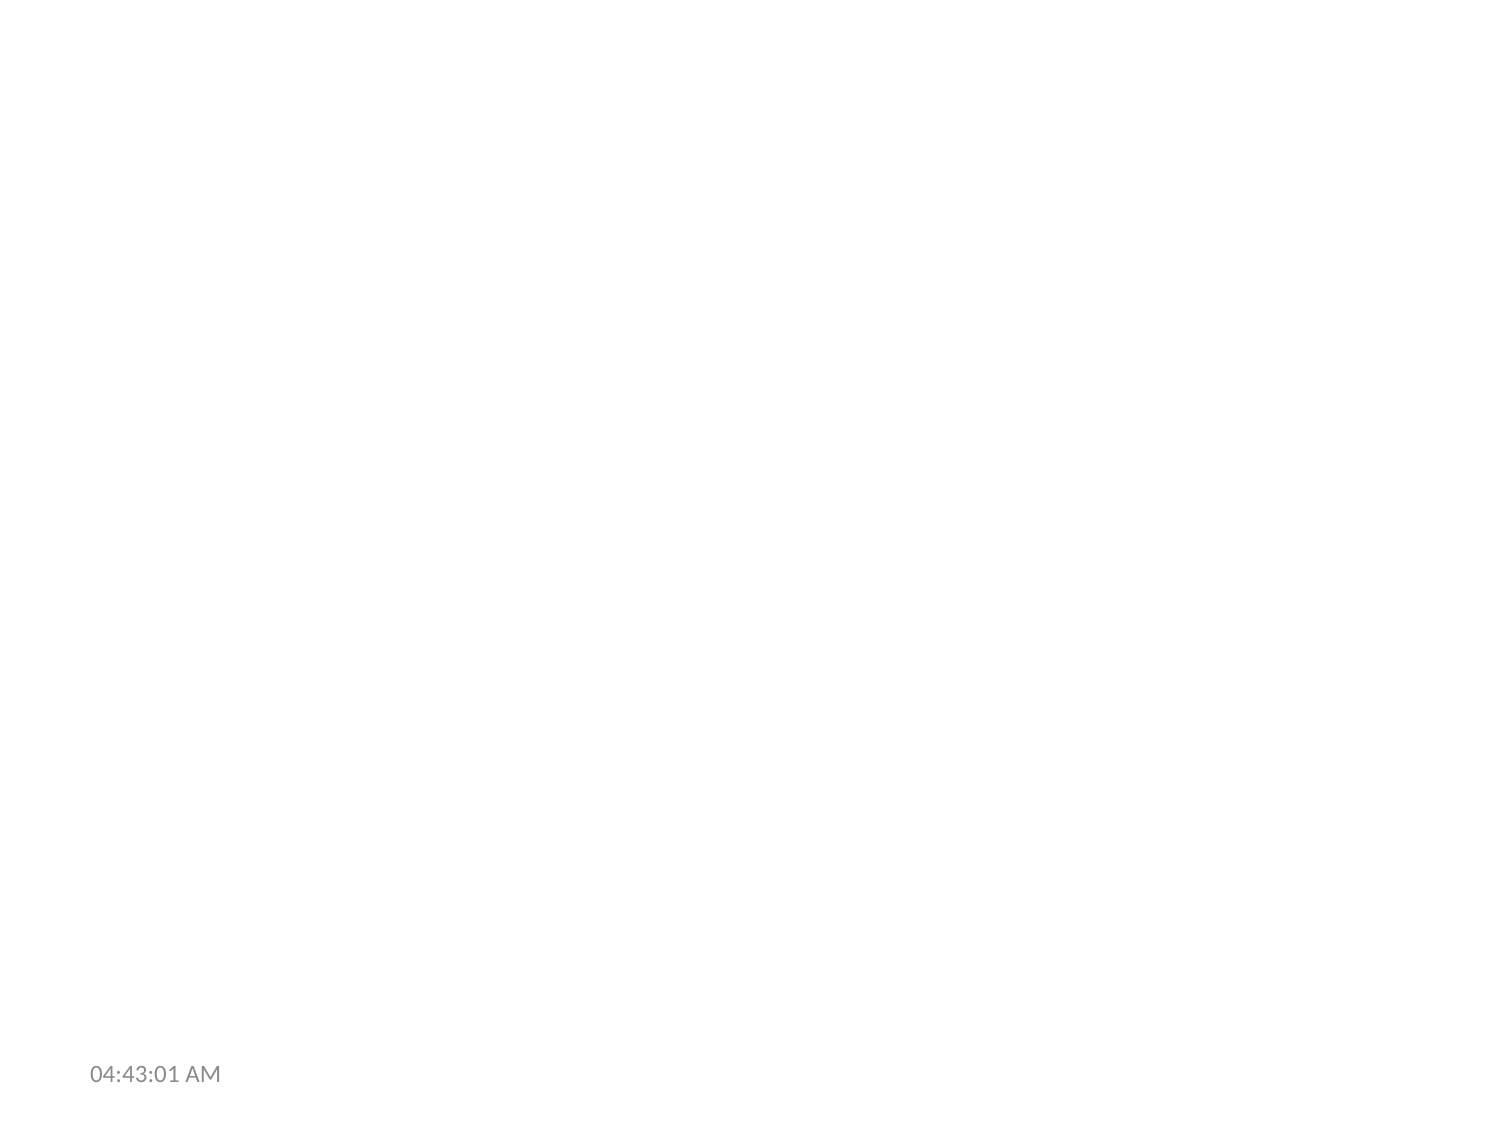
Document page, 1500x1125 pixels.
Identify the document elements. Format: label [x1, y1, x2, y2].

slide_number [75, 1042, 425, 1103]
